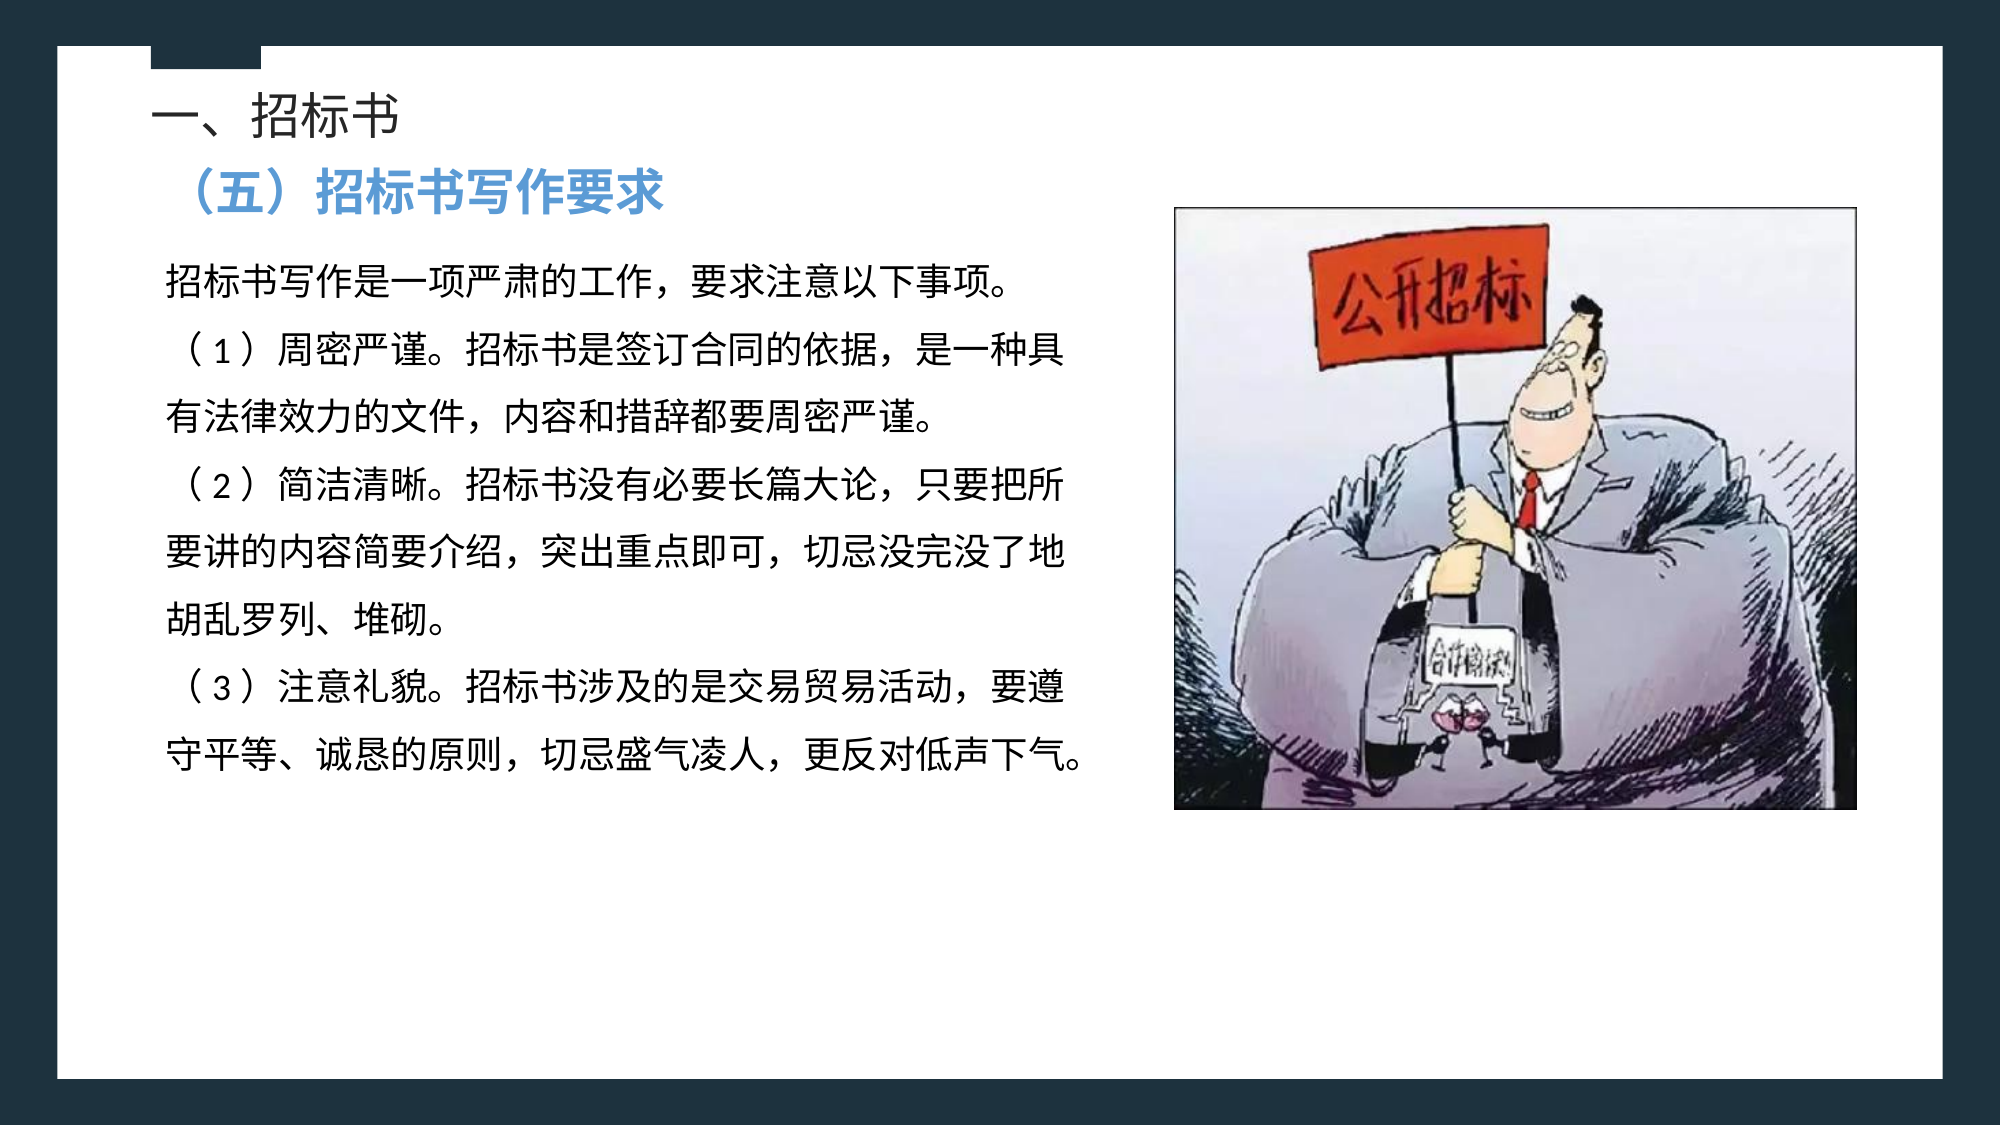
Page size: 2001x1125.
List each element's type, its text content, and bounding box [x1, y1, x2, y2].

text_box 一、招标书 [150, 77, 820, 152]
text_box 招标书写作是一项严肃的工作，要求注意以下事项。 （1）周密严谨。招标书是签订合同的依据，是一种具有法律效力的文件，内容和措辞都要周密严谨。 （2）简洁清晰。招标书没有必要长篇大论，只要把所要讲的内容简要介绍，突出重点即可，切忌没完没了地胡乱罗列、堆砌。 （3）注意礼貌。招标书涉及的是交易贸易活动，要遵守平等、诚恳的原则，切忌盛气凌人，更反对低声下气。 [150, 228, 1117, 783]
text_box （五）招标书写作要求 [150, 152, 870, 228]
picture [1174, 207, 1857, 810]
